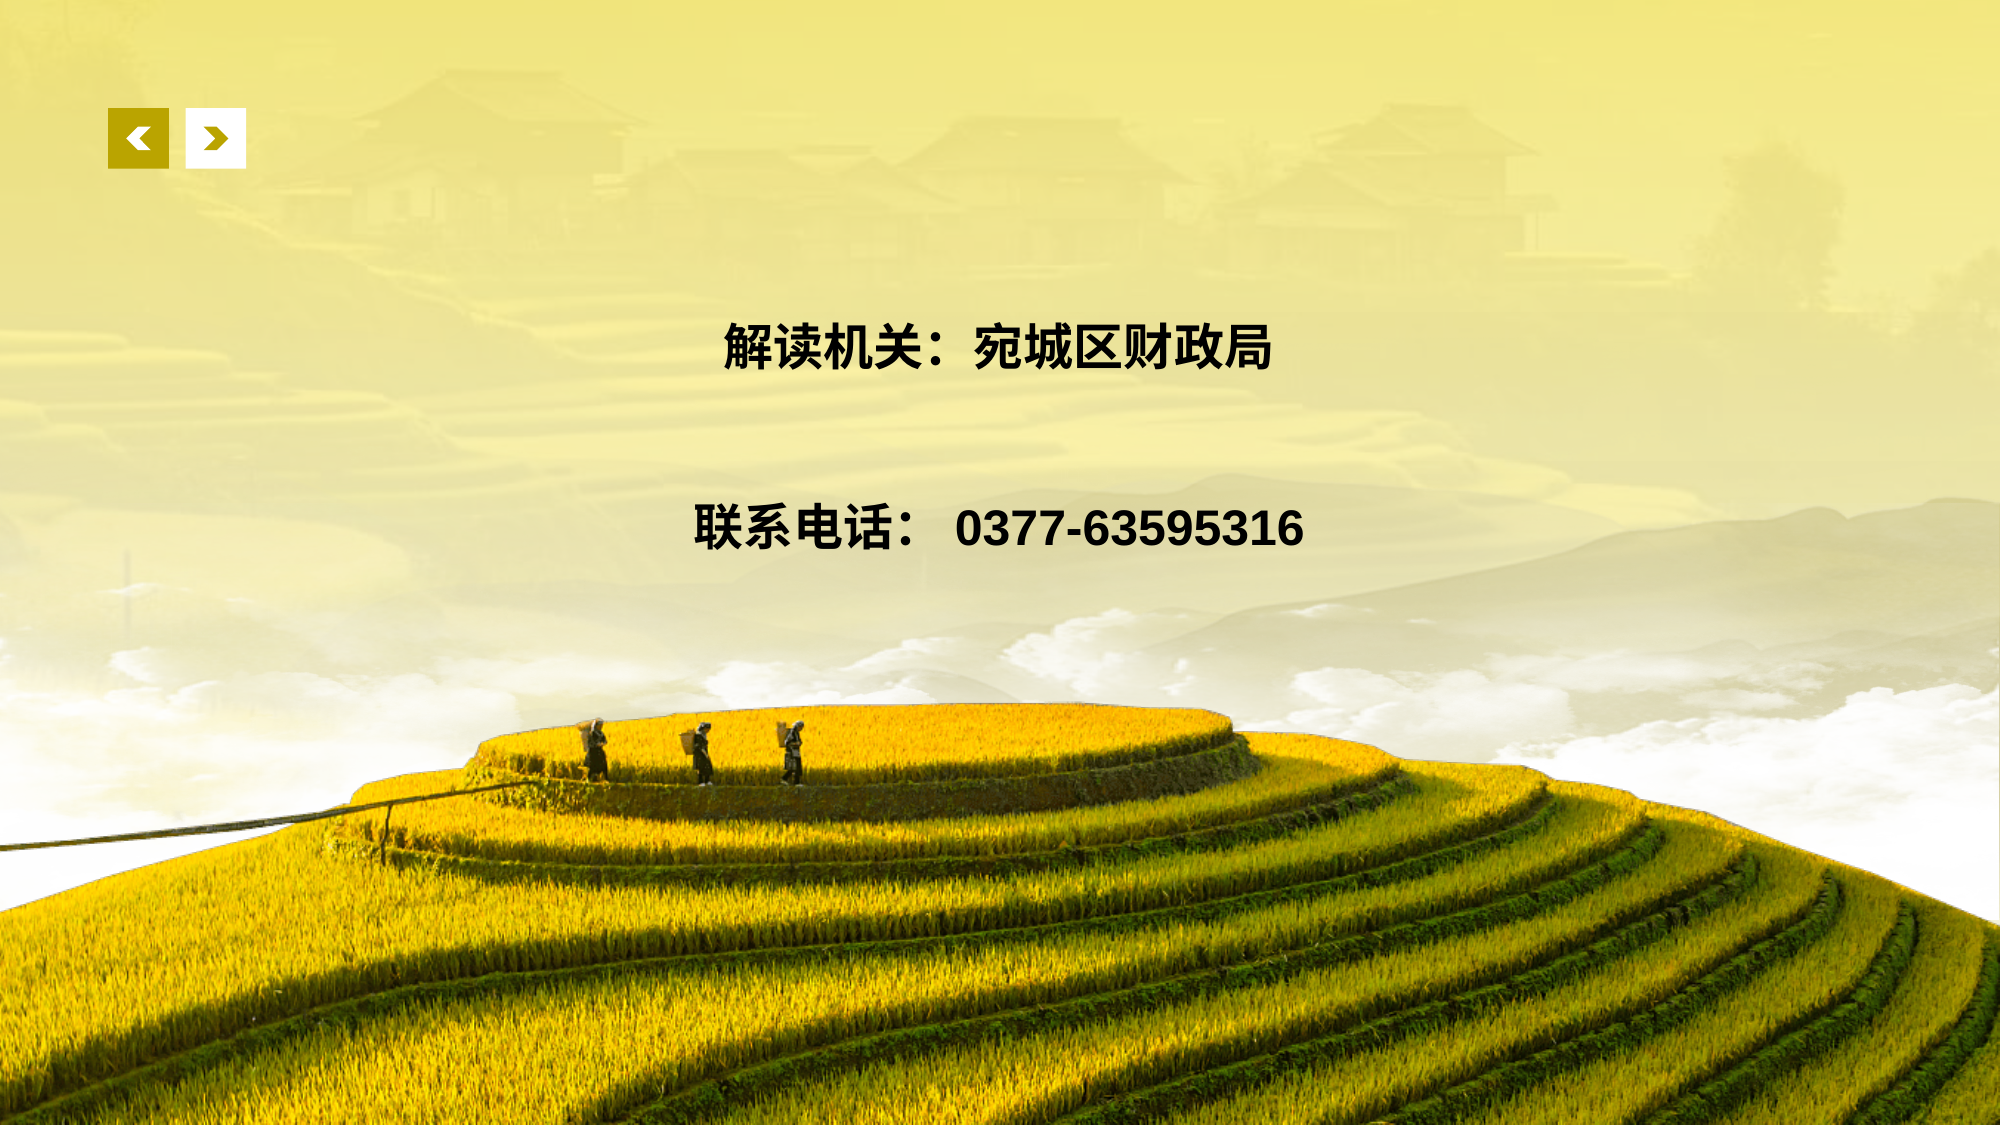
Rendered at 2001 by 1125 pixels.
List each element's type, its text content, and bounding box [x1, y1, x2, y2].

title 解读机关：宛城区财政局 联系电话：0377-63595316 [108, 232, 1890, 564]
picture [0, 503, 2000, 1125]
